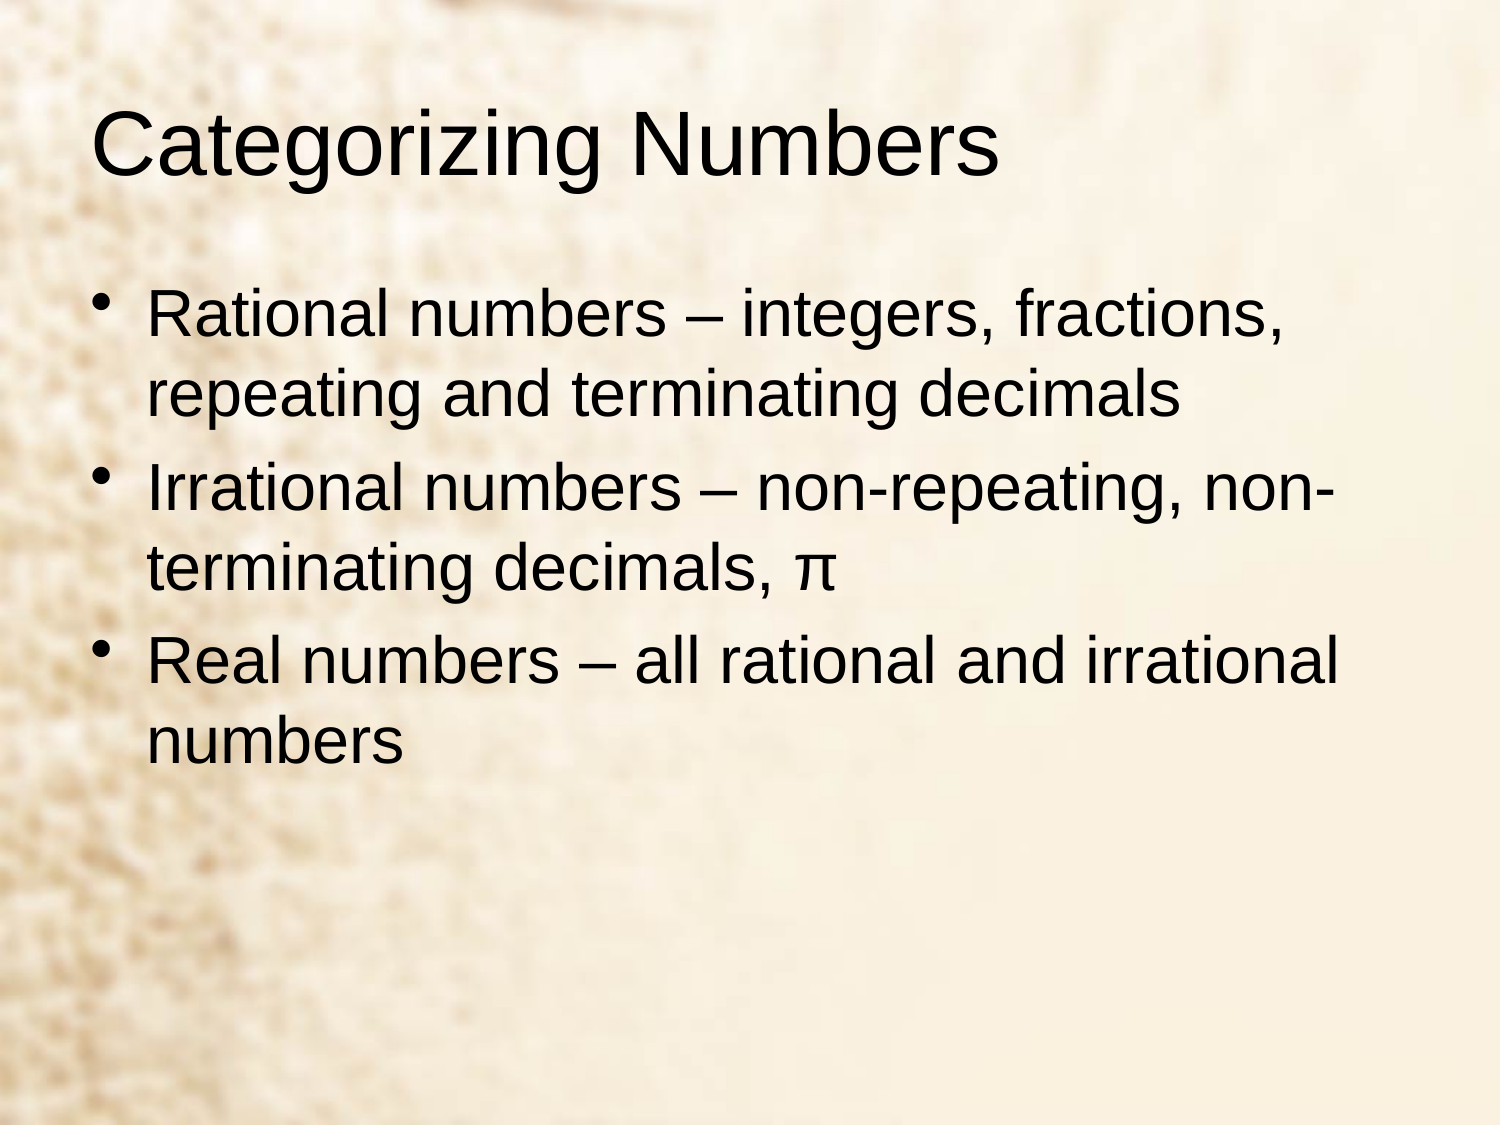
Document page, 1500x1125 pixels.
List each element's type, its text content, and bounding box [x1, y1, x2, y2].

list Rational numbers – integers, fractions, repeating and terminating decimals Irrational numbers – non-repeating, non-terminating decimals, π Real numbers – all rational and irrational numbers [74, 262, 1426, 1006]
picture [0, 0, 1500, 1125]
title Categorizing Numbers [74, 44, 1426, 233]
